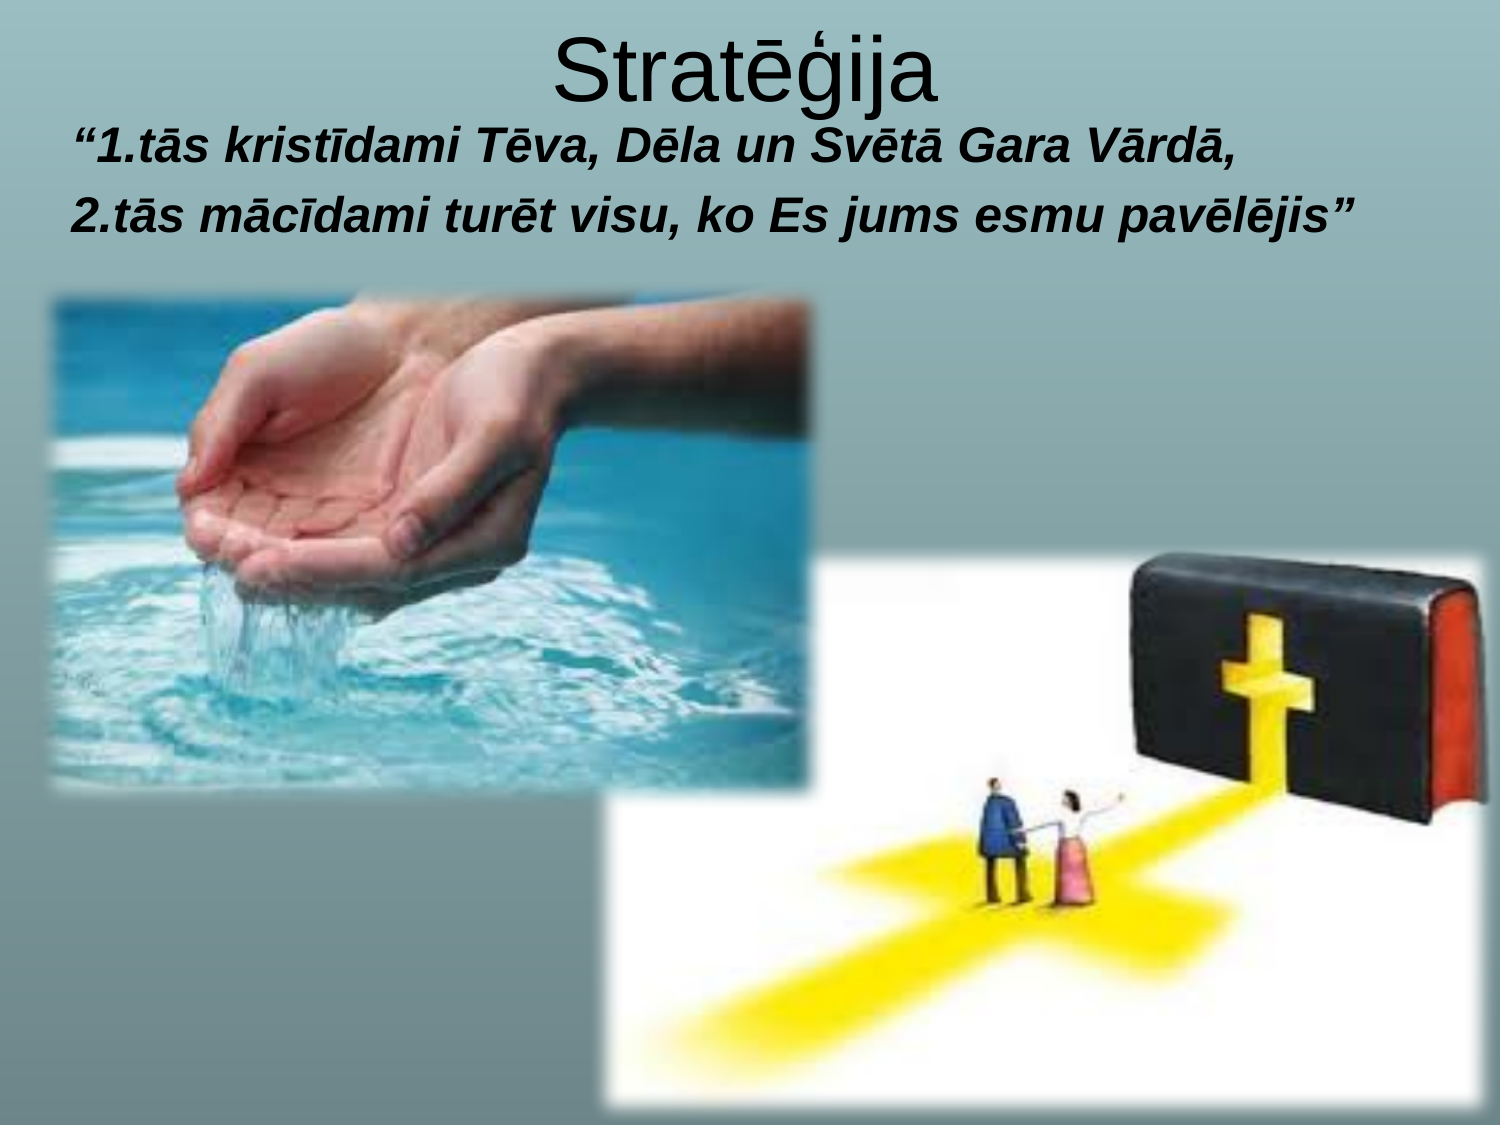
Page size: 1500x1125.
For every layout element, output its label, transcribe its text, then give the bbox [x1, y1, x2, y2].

list “1.tās kristīdami Tēva, Dēla un Svētā Gara Vārdā, 2.tās mācīdami turēt visu, ko Es jums esmu pavēlējis” [0, 105, 1500, 200]
title Stratēģija [70, 0, 1421, 105]
picture [34, 280, 1500, 1125]
